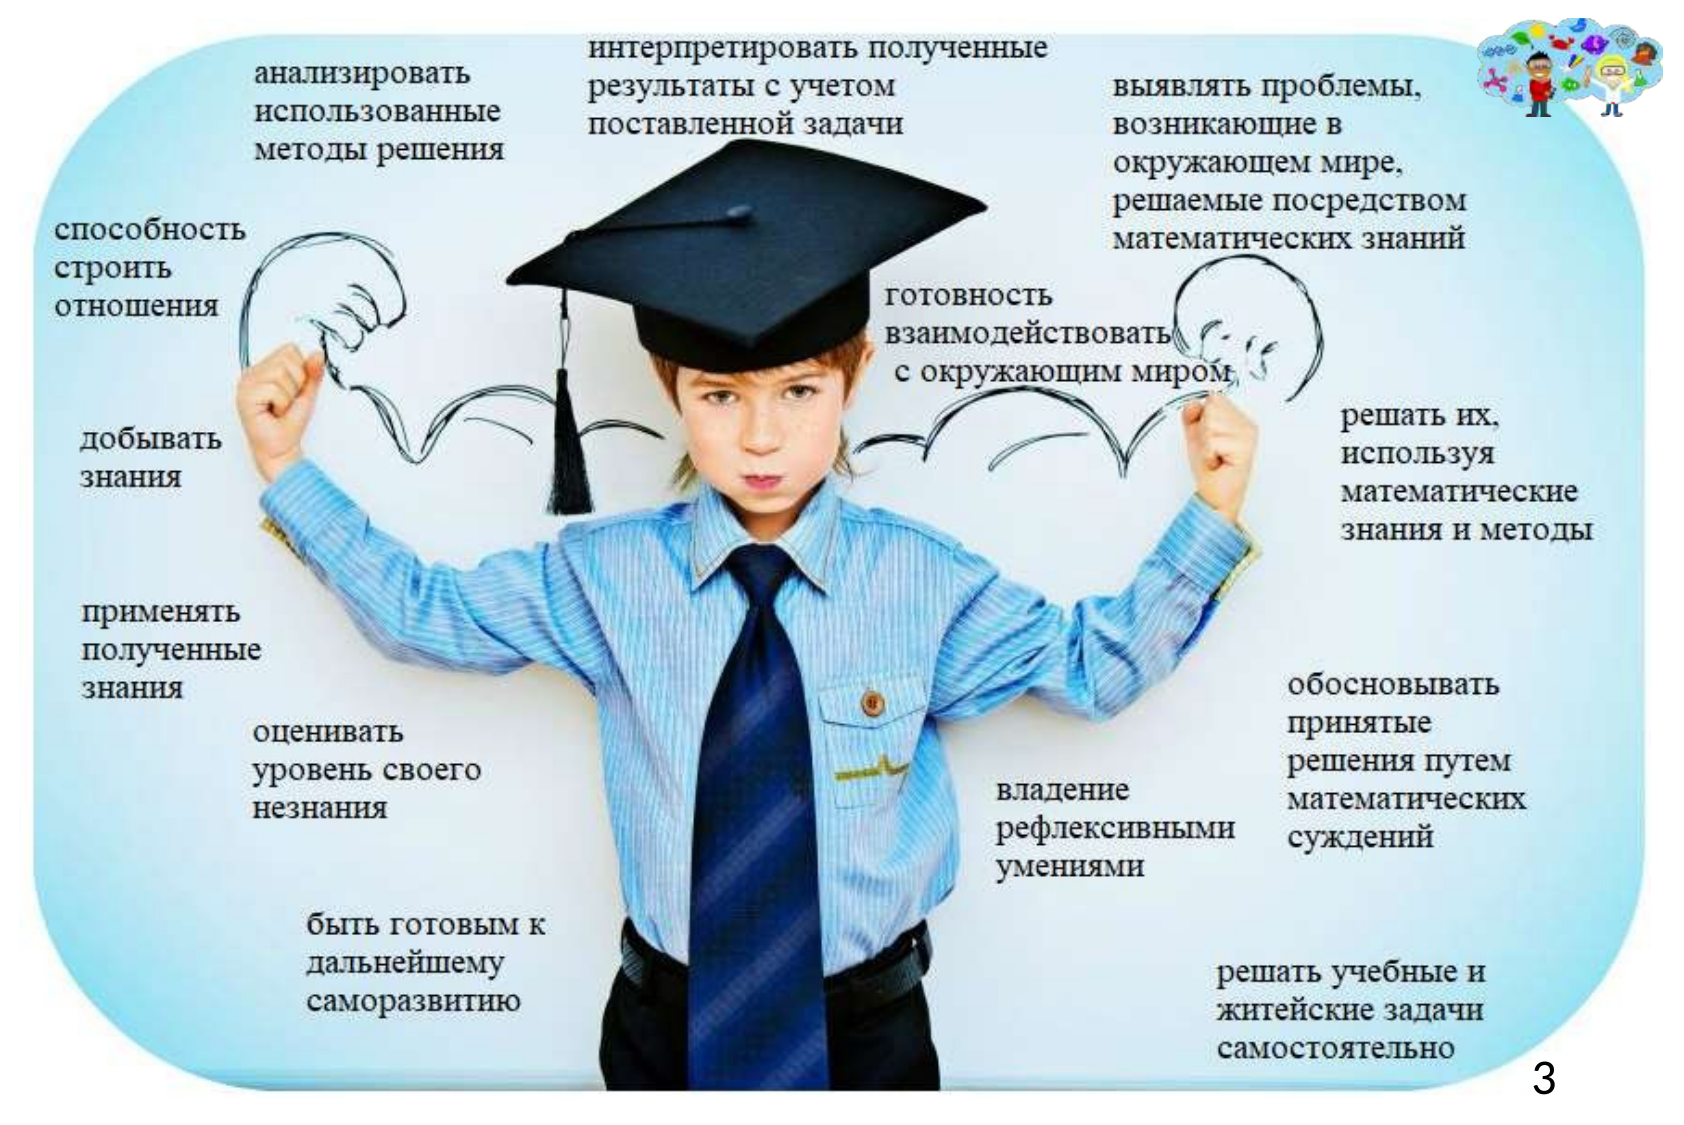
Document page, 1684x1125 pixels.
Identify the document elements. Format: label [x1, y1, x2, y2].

text_box [0, 0, 1684, 1125]
